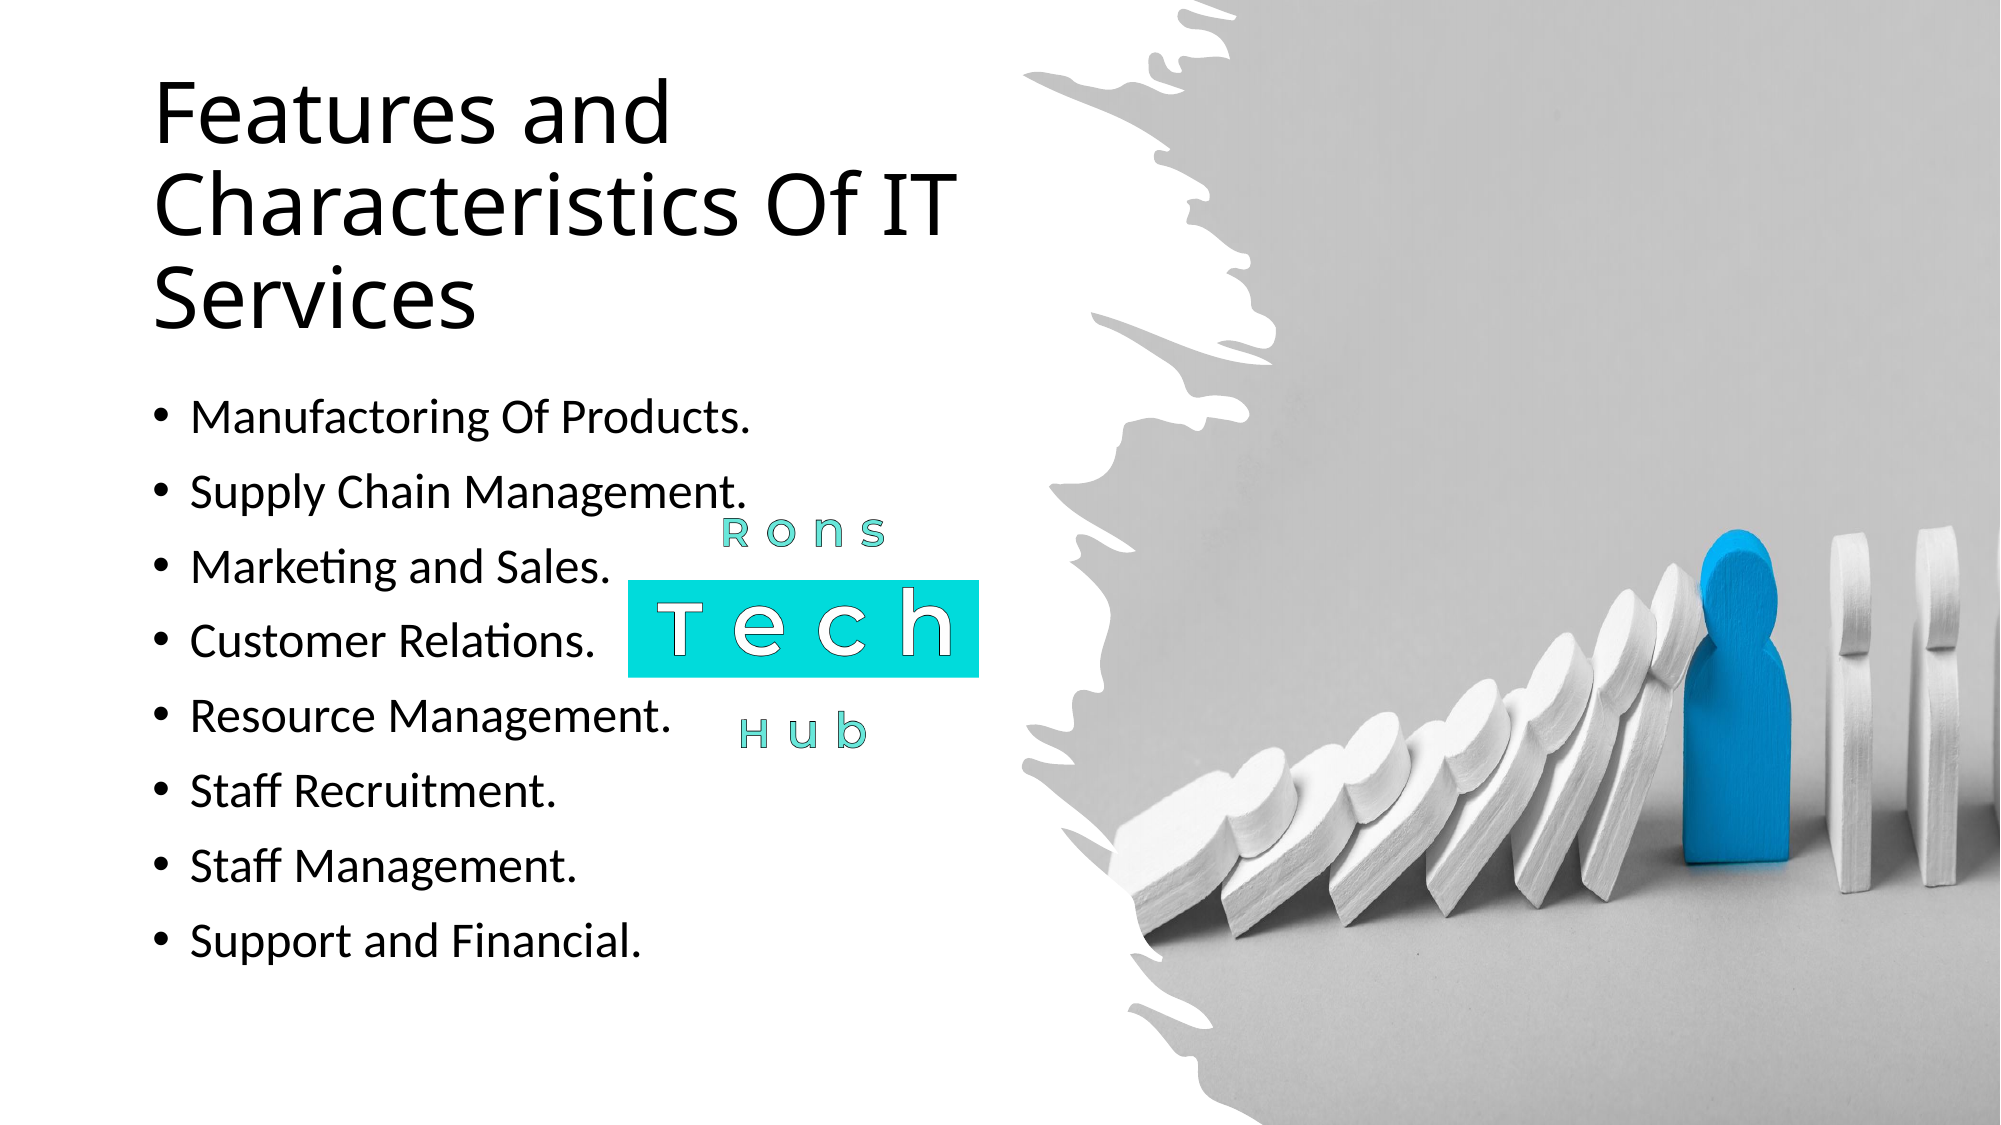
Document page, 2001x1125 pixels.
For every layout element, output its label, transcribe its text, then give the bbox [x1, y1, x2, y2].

list Manufactoring Of Products. Supply Chain Management. Marketing and Sales. Customer Relations. Resource Management. Staff Recruitment. Staff Management. Support and Financial. [137, 382, 896, 1014]
text_box [0, 0, 1021, 1125]
picture [1021, 0, 2000, 1125]
title Features and Characteristics Of IT Services [137, 59, 999, 357]
picture [628, 450, 979, 807]
